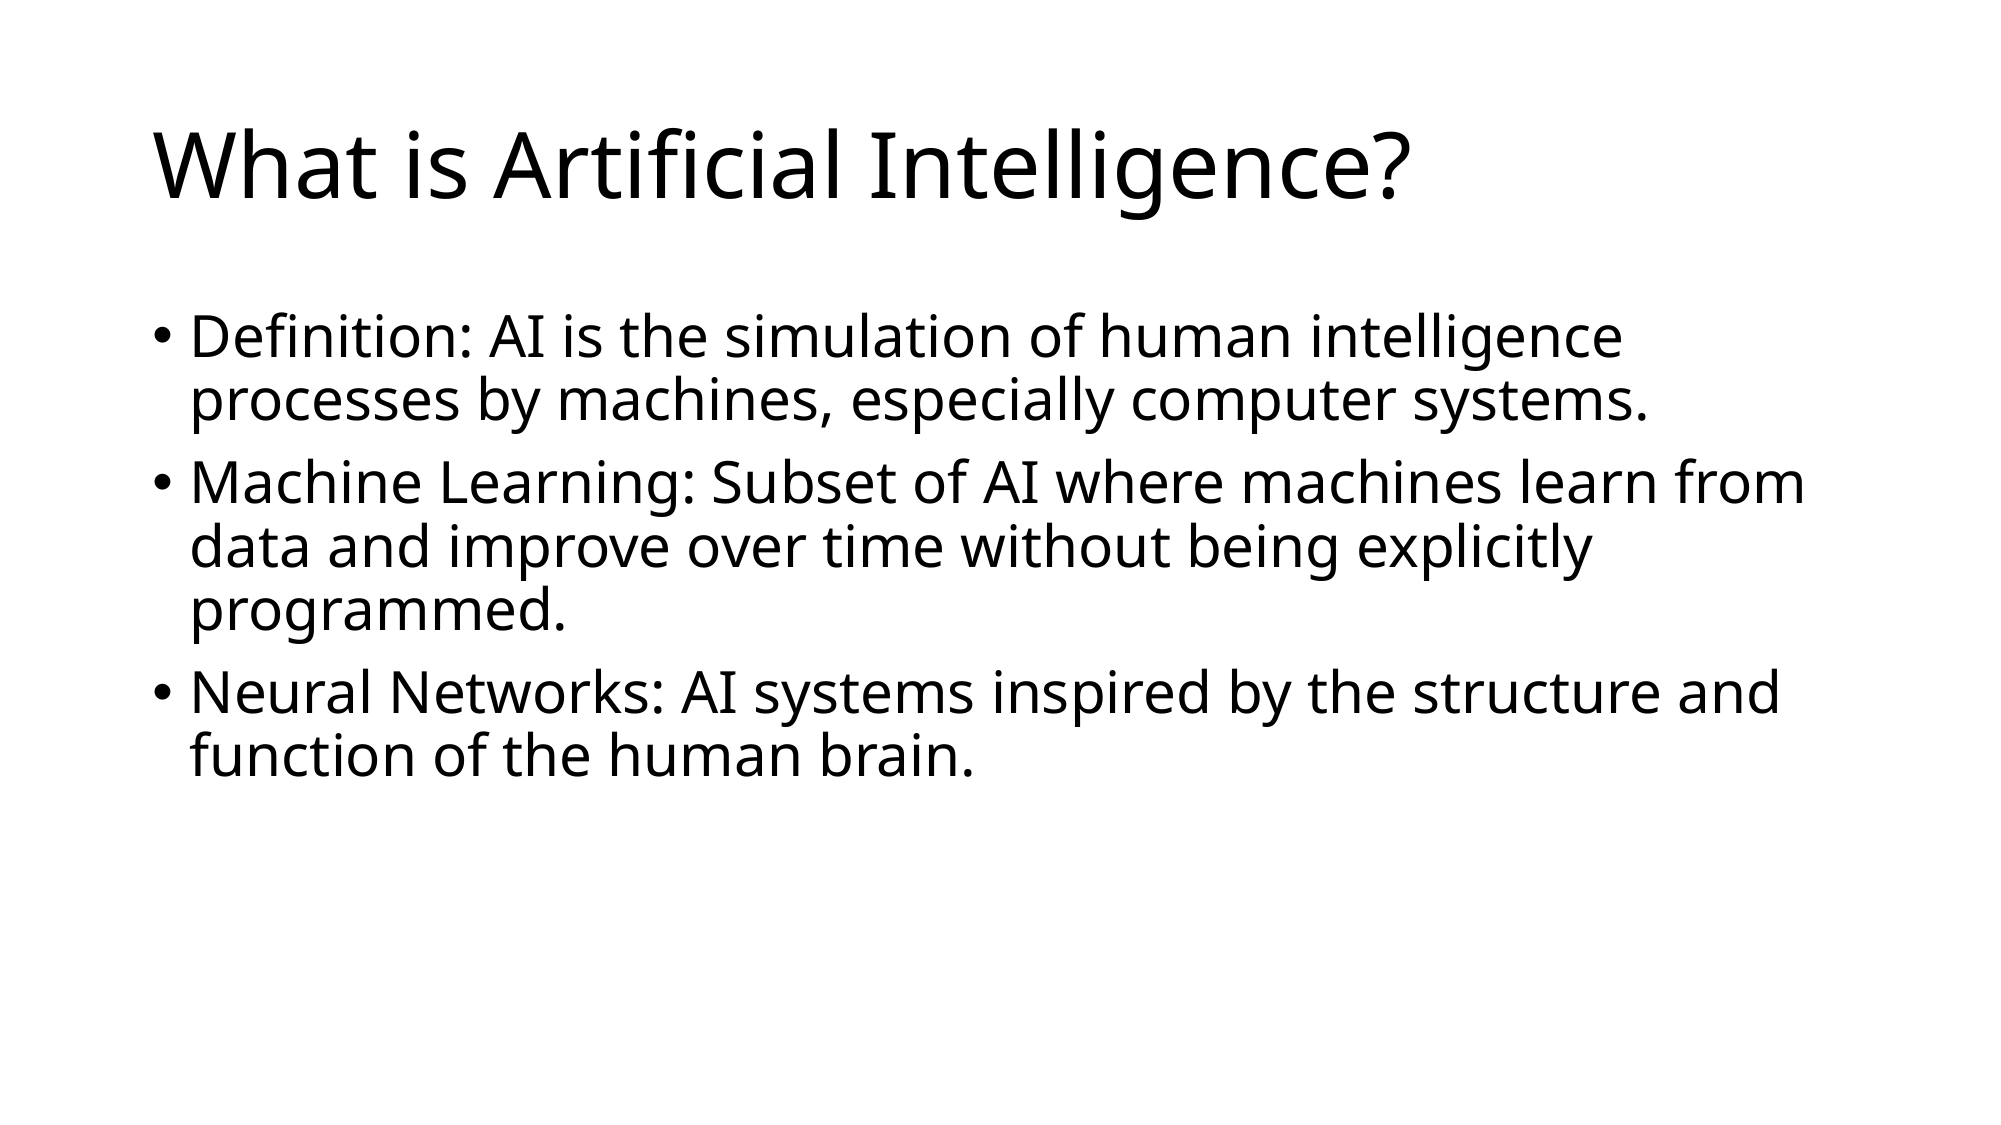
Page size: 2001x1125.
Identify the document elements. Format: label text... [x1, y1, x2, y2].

title What is Artificial Intelligence? [137, 59, 1863, 278]
list Definition: AI is the simulation of human intelligence processes by machines, especially computer systems. Machine Learning: Subset of AI where machines learn from data and improve over time without being explicitly programmed. Neural Networks: AI systems inspired by the structure and function of the human brain. [137, 299, 1863, 1014]
